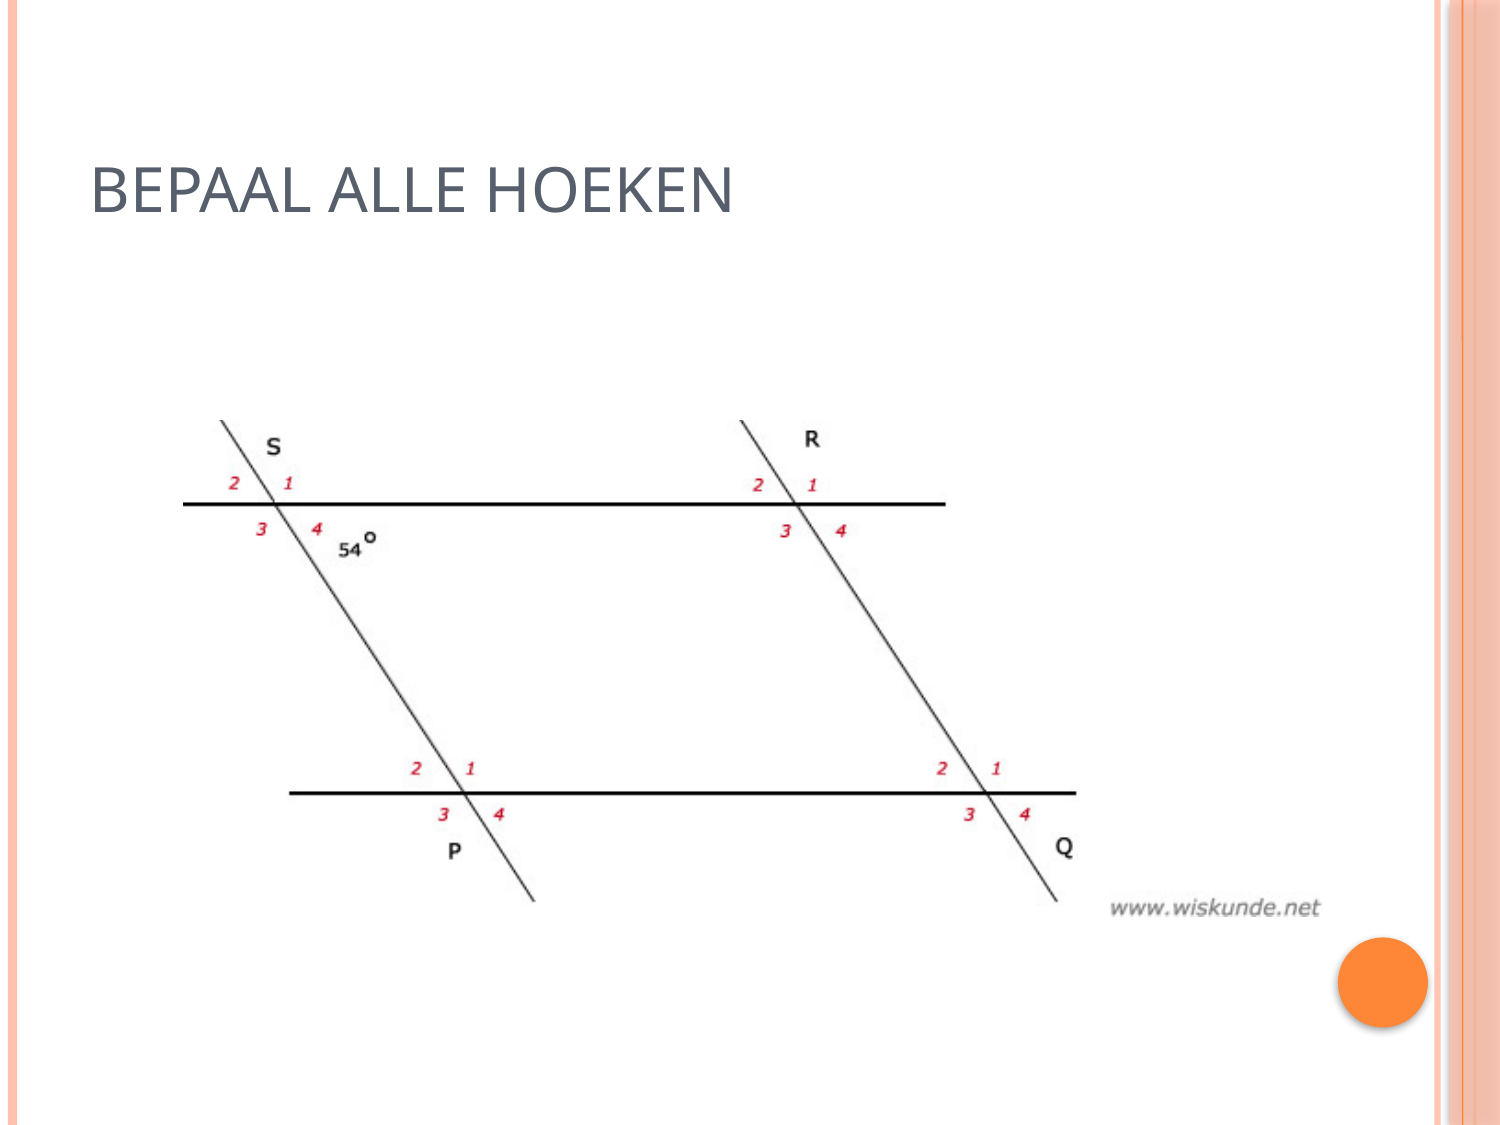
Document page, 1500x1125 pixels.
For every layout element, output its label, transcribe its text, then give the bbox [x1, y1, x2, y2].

title Bepaal alle hoeken [75, 45, 1300, 233]
picture [182, 420, 1323, 918]
